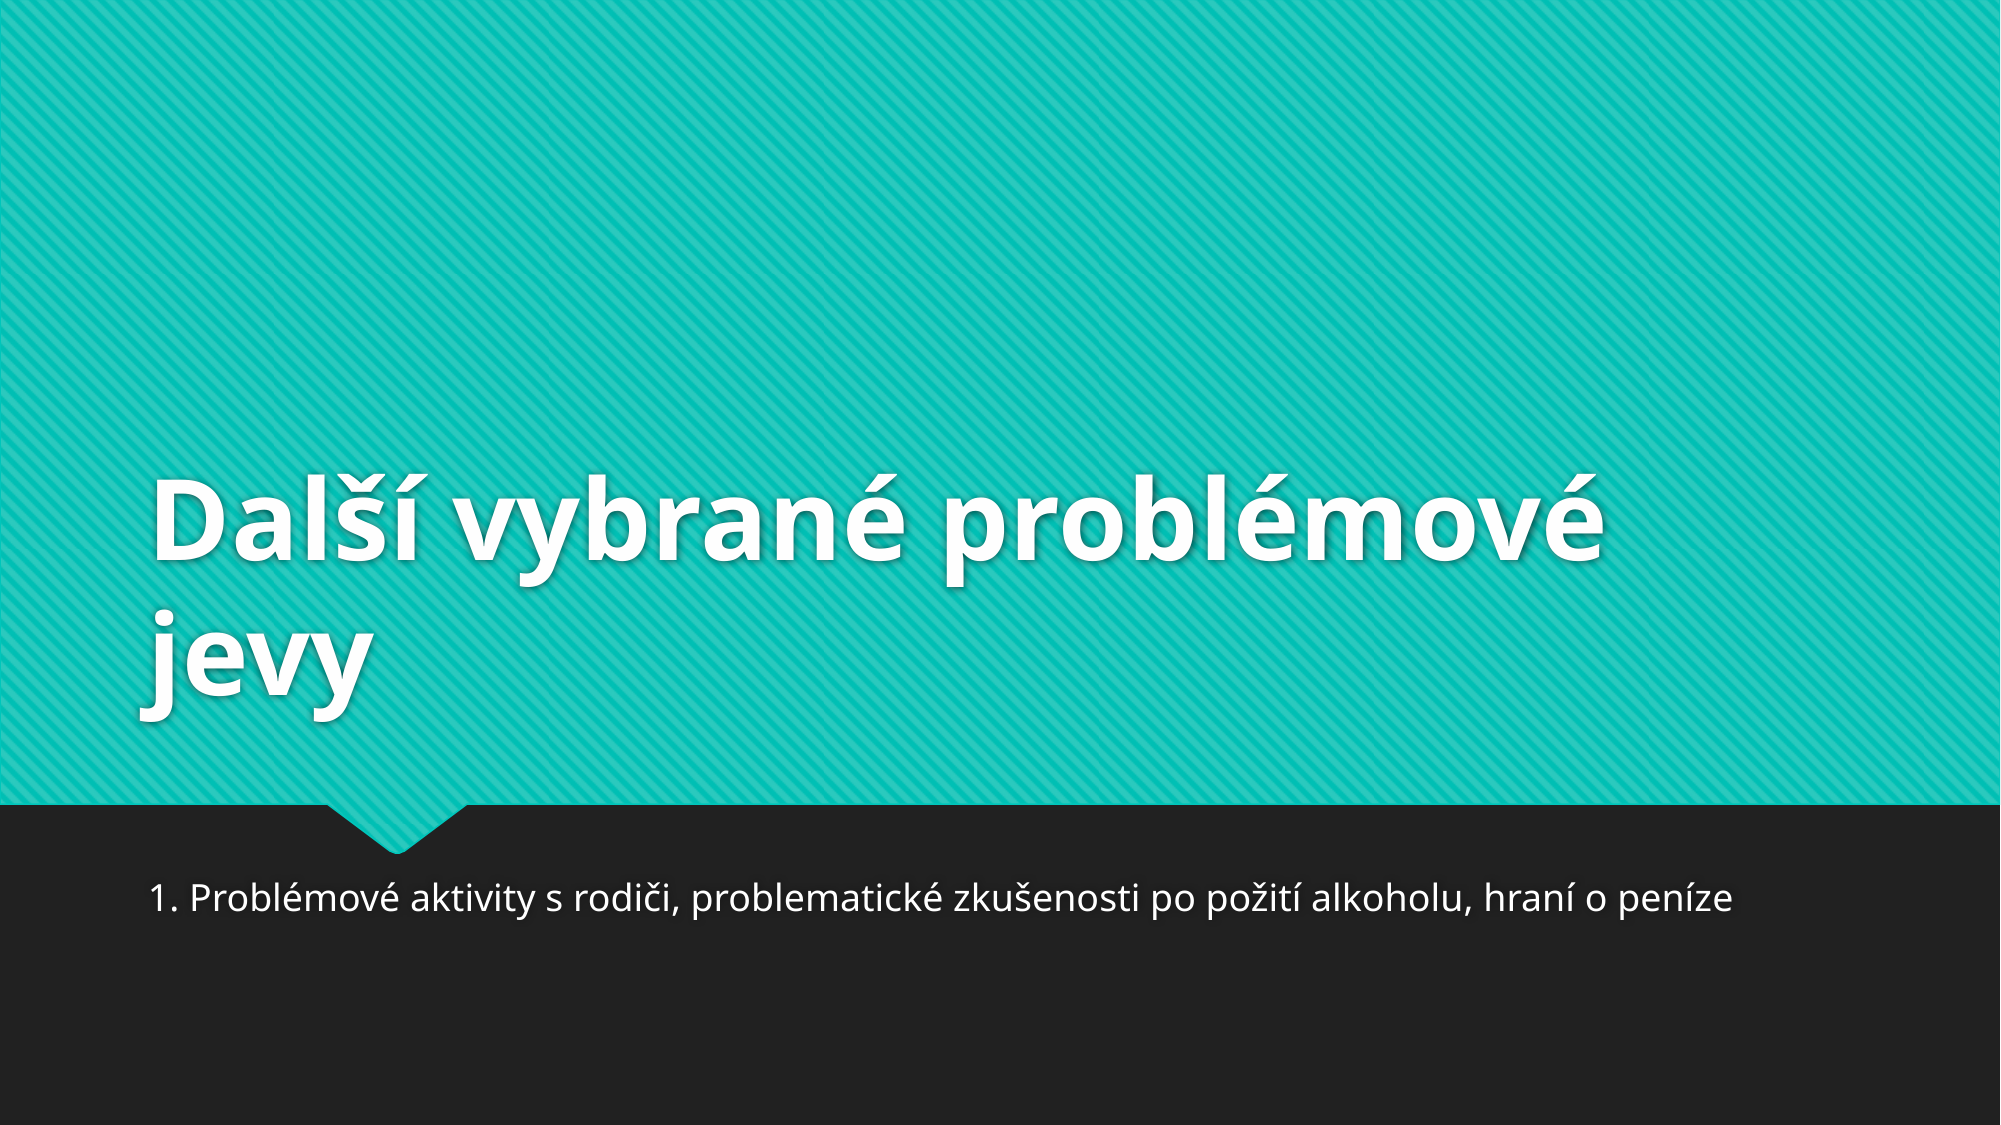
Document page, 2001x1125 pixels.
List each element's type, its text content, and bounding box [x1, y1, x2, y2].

subtitle 1. Problémové aktivity s rodiči, problematické zkušenosti po požití alkoholu, hraní o peníze [132, 866, 1868, 938]
title Další vybrané problémové jevy [132, 237, 1868, 726]
